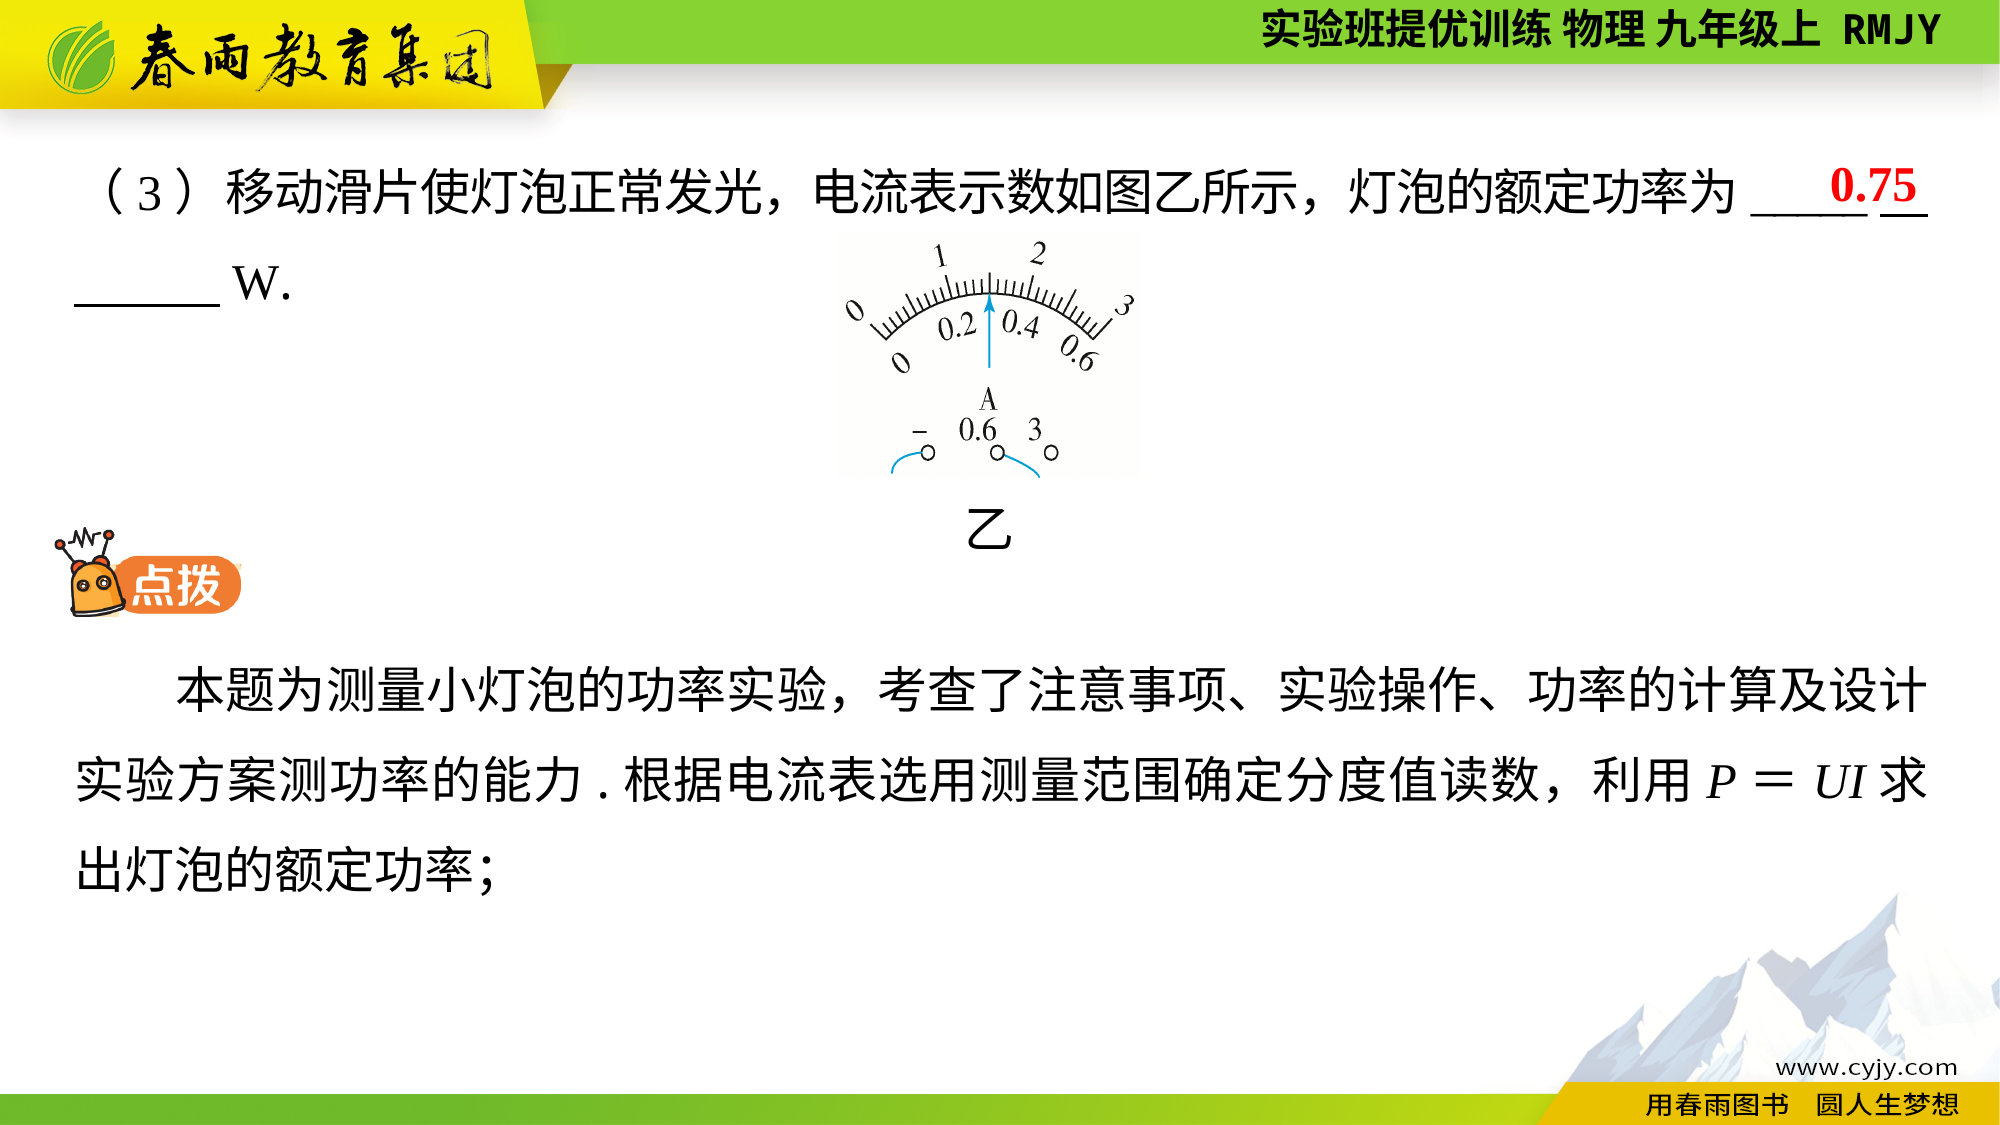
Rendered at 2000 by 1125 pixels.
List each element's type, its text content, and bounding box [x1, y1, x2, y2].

text_box 0.75 [1815, 143, 1933, 219]
picture [0, 0, 2000, 1125]
text_box 乙 [949, 486, 1030, 565]
list （3）移动滑片使灯泡正常发光，电流表示数如图乙所示，灯泡的额定功率为_____ W. [59, 122, 1944, 308]
text_box 本题为测量小灯泡的功率实验，考查了注意事项、实验操作、功率的计算及设计实验方案测功率的能力.根据电流表选用测量范围确定分度值读数，利用P＝UI求出灯泡的额定功率； [59, 621, 1944, 907]
